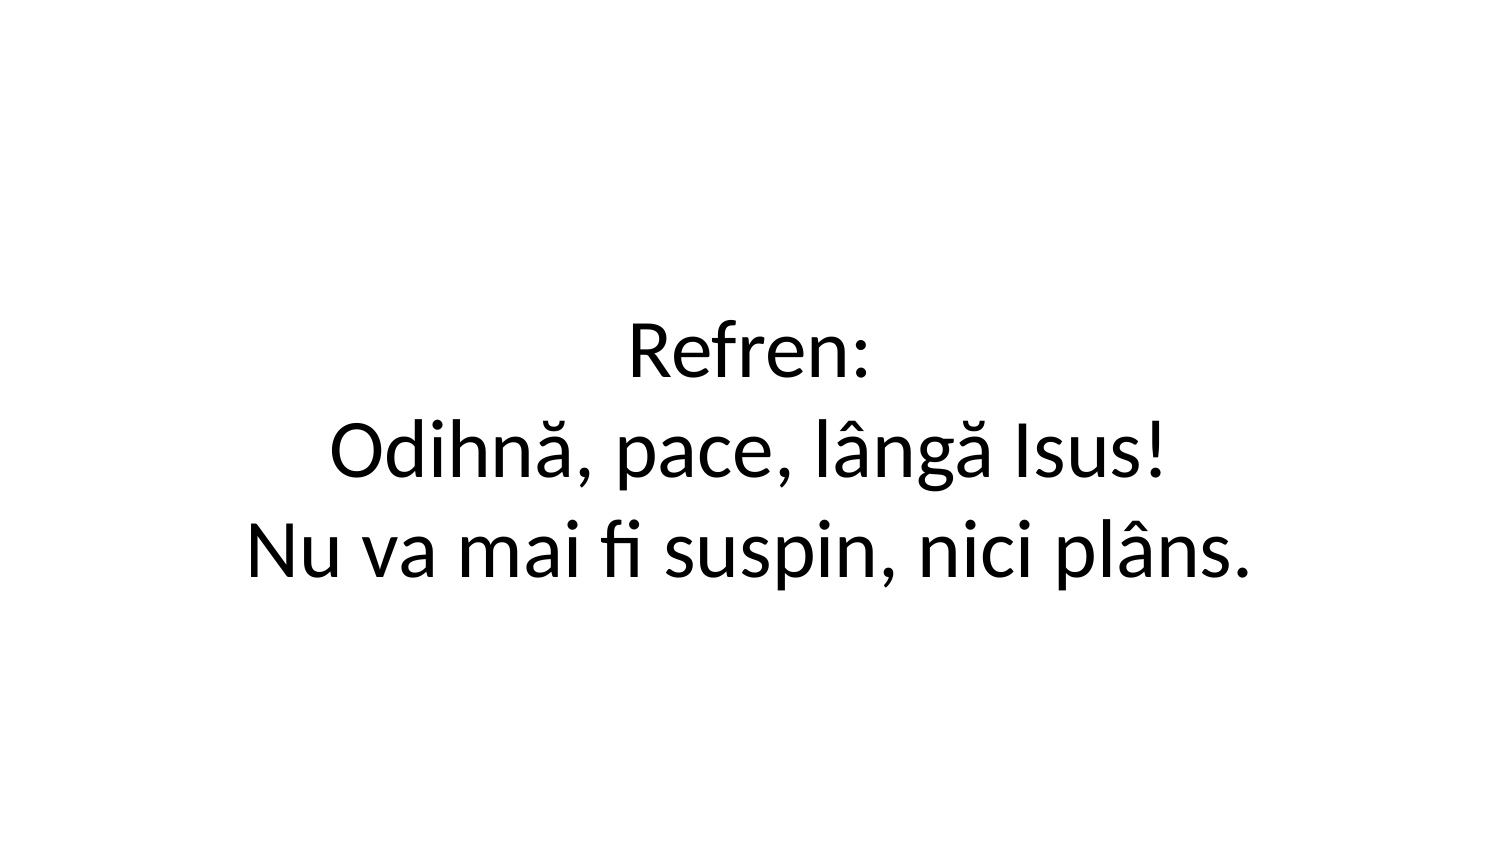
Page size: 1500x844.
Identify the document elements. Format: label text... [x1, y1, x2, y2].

text_box Refren: Odihnă, pace, lângă Isus! Nu va mai fi suspin, nici plâns. [230, 242, 1270, 602]
